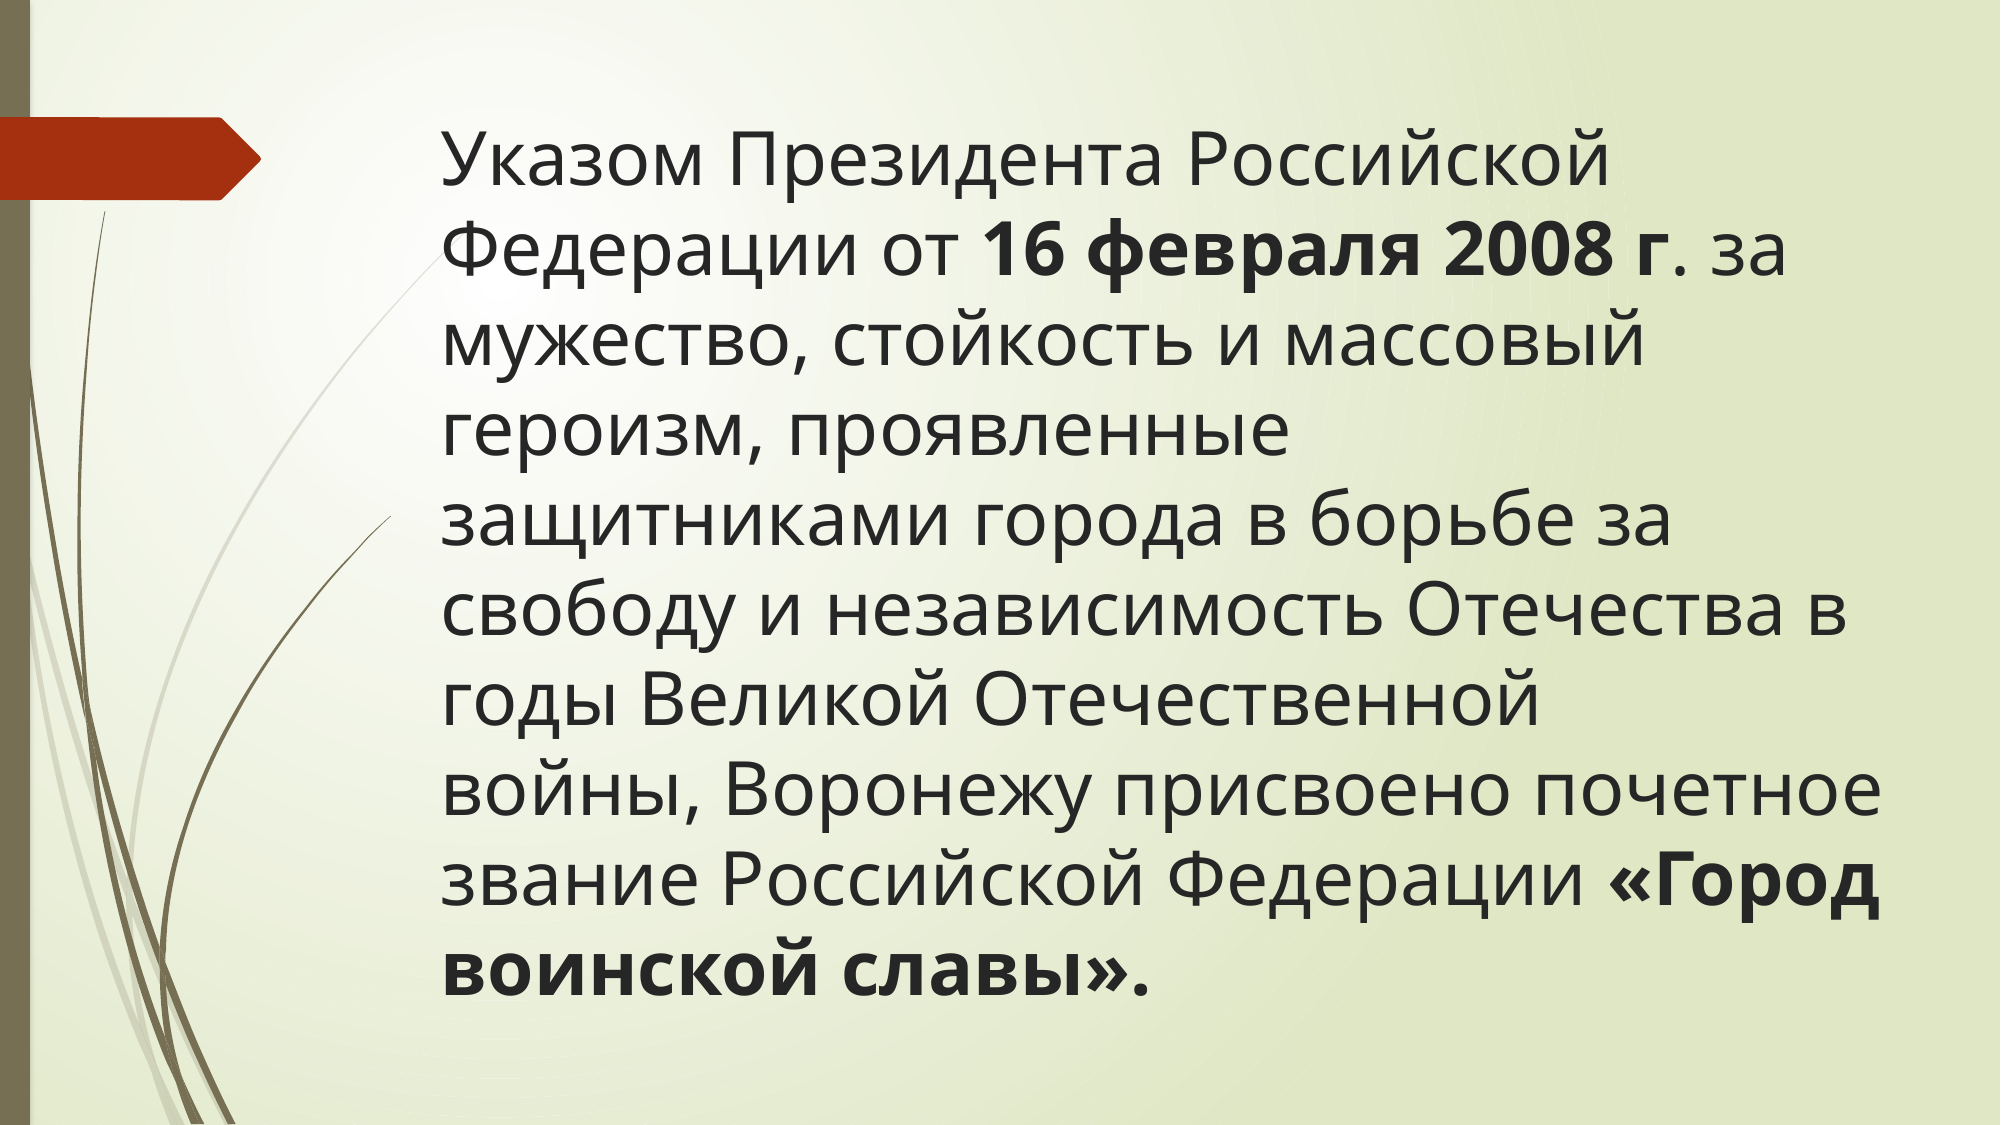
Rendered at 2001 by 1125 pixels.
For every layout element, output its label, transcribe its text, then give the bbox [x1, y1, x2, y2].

title Указом Президента Российской Федерации от 16 февраля 2008 г. за мужество, стойкость и массовый героизм, проявленные защитниками города в борьбе за свободу и независимость Отечества в годы Великой Отечественной войны, Воронежу присвоено почетное звание Российской Федерации «Город воинской славы». [425, 102, 1940, 1100]
